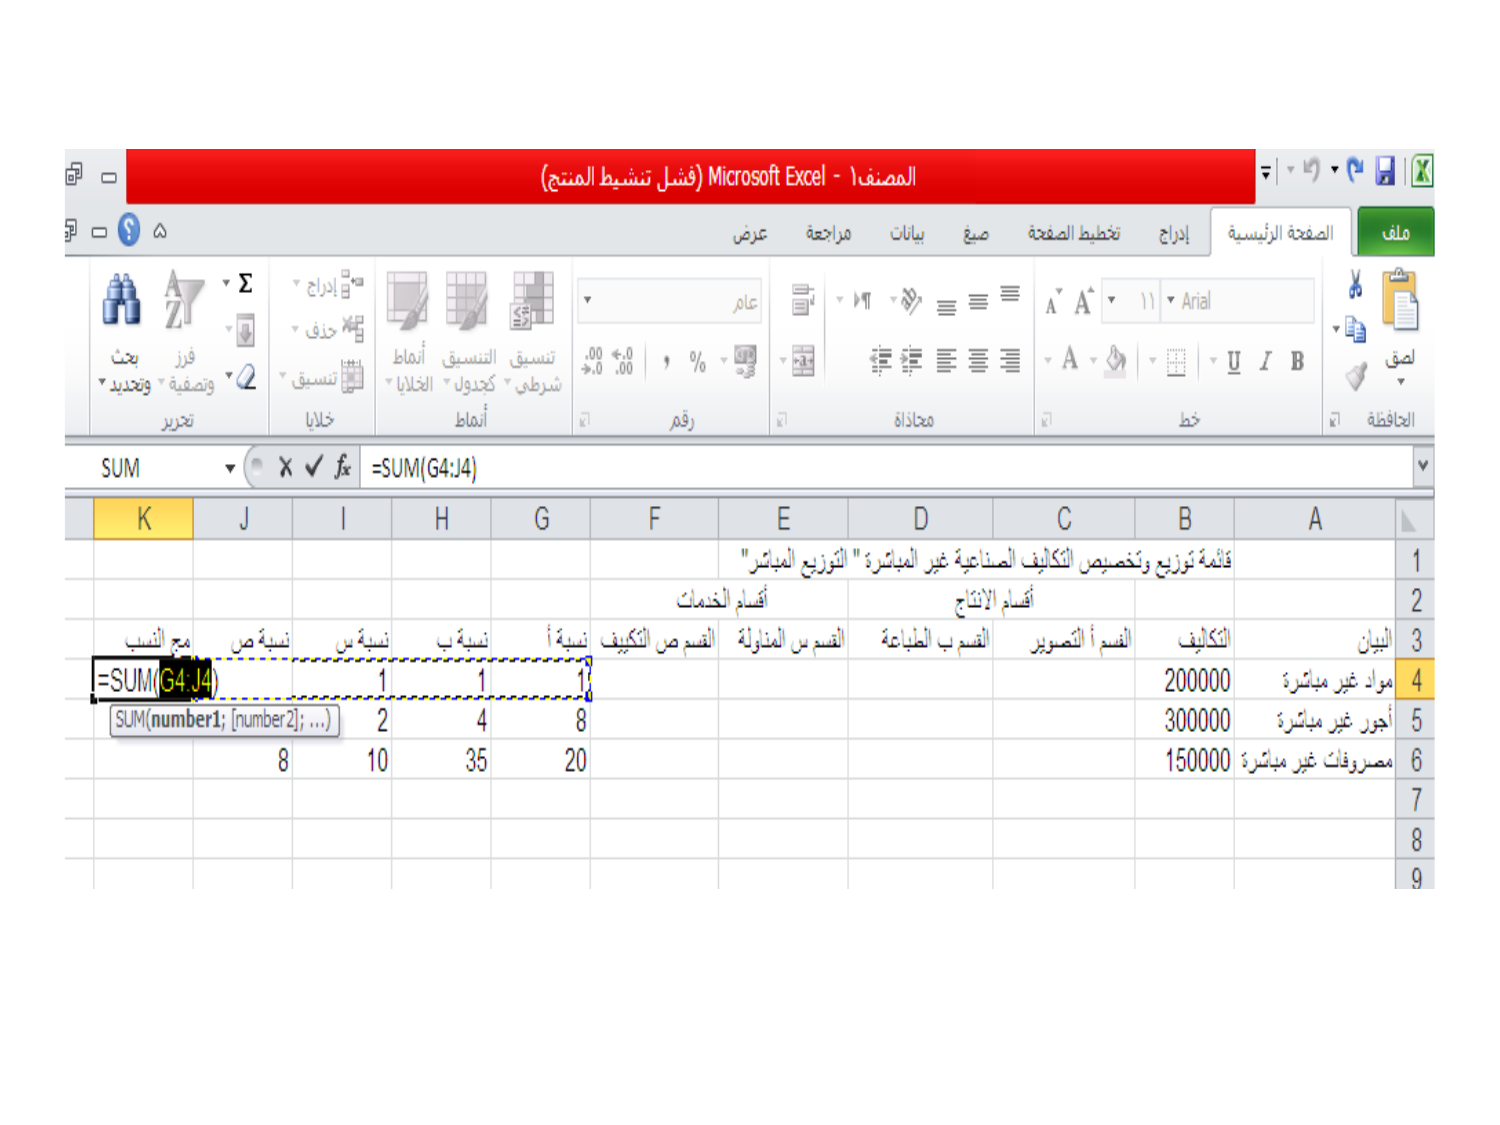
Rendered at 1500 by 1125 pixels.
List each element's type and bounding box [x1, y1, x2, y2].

picture [64, 148, 1435, 889]
